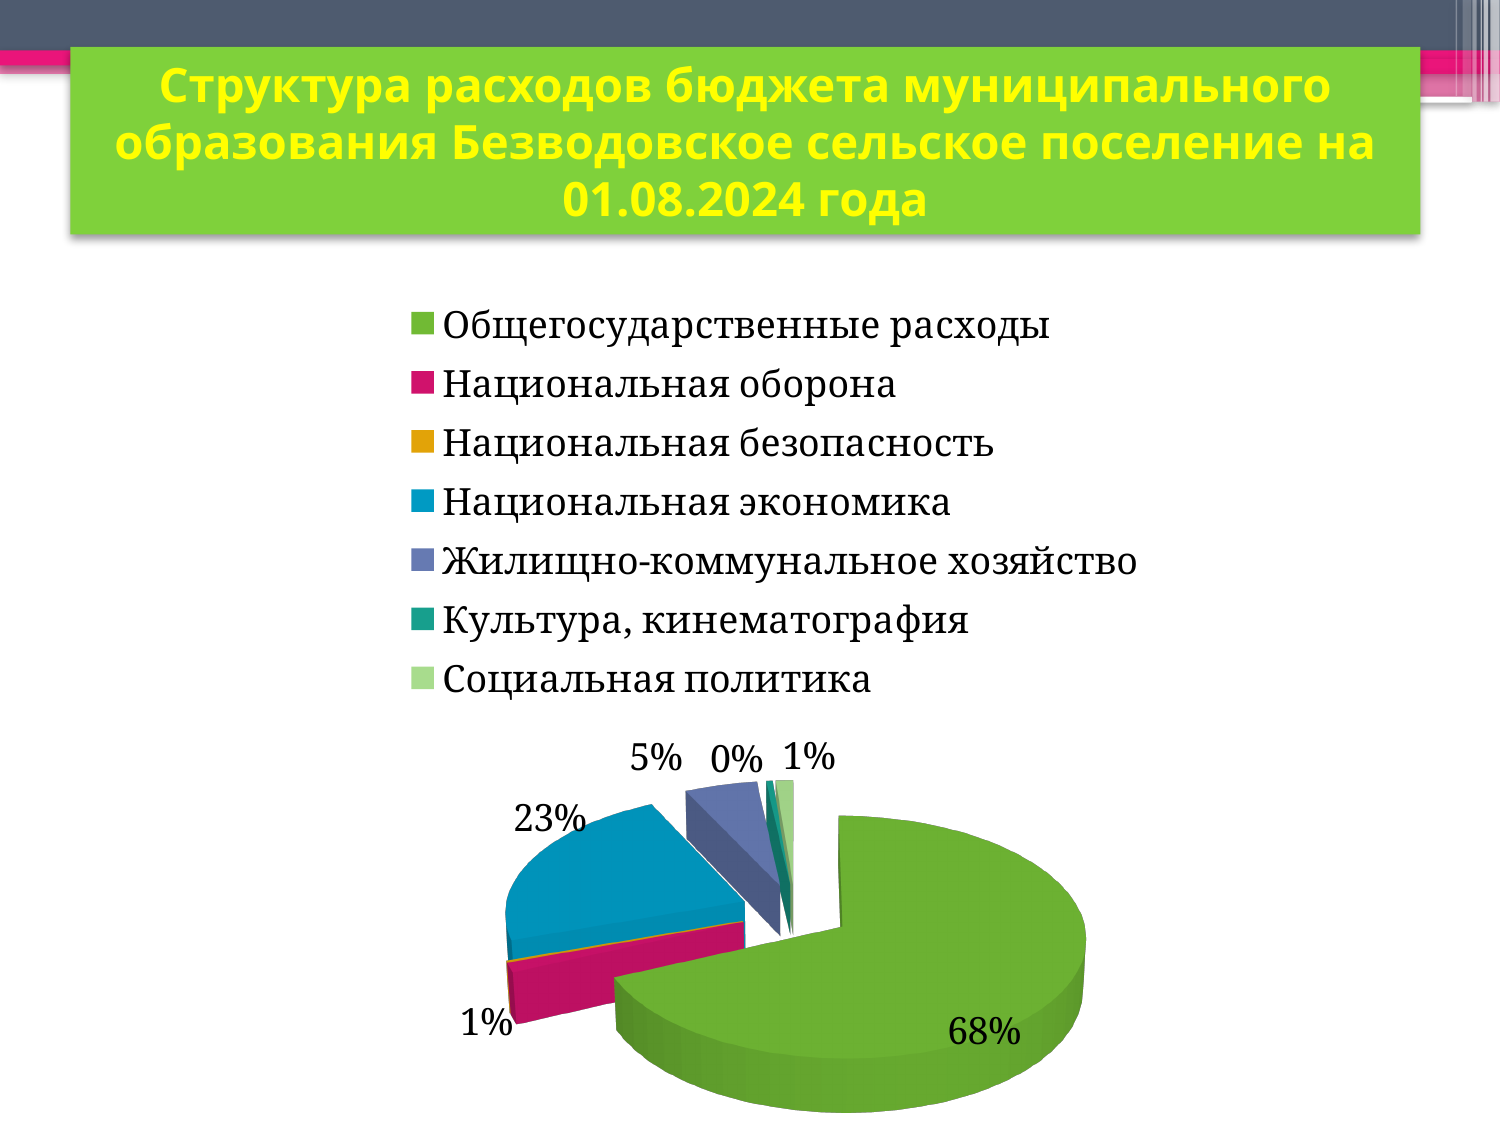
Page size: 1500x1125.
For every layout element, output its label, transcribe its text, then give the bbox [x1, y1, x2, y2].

chart [100, 278, 1451, 1125]
title Структура расходов бюджета муниципального образования Безводовское сельское поселение на 01.08.2024 года [70, 46, 1421, 235]
